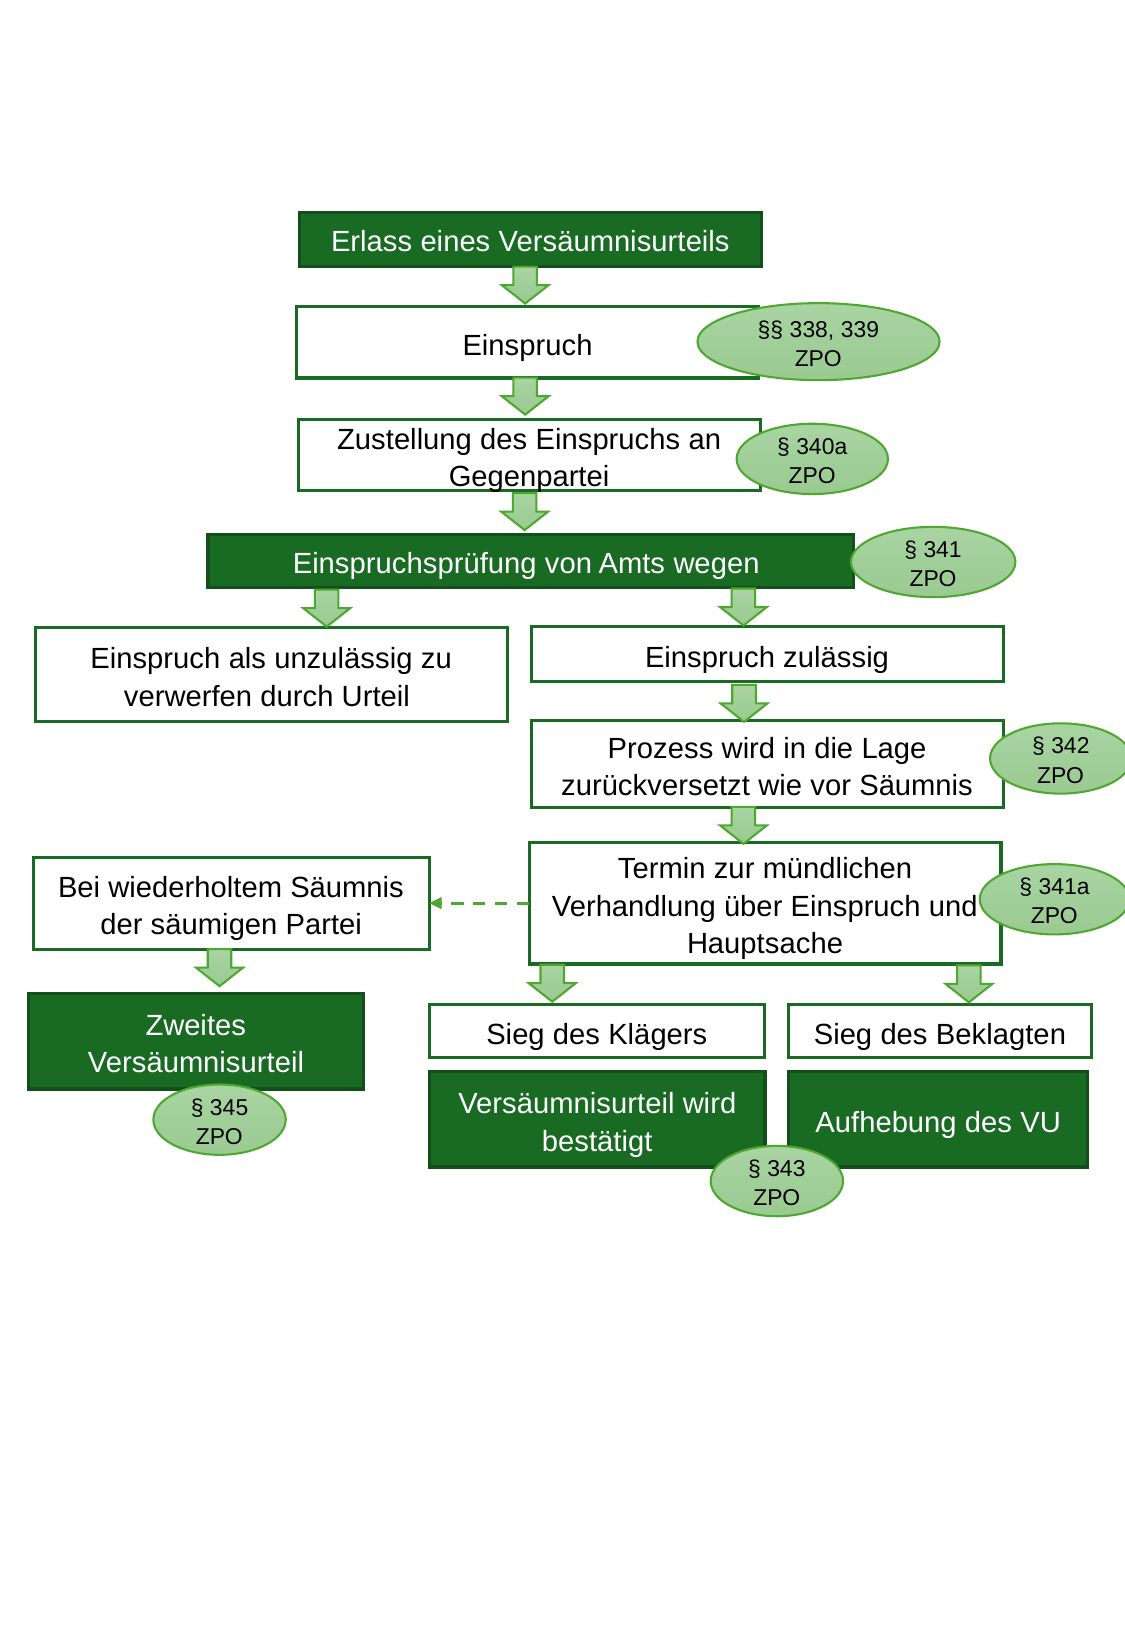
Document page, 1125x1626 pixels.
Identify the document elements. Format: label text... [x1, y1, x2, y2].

text_box [193, 948, 246, 988]
text_box Prozess wird in die Lage zurückversetzt wie vor Säumnis [530, 719, 1005, 809]
text_box § 340a ZPO [735, 422, 890, 496]
text_box [717, 587, 770, 627]
text_box Termin zur mündlichen Verhandlung über Einspruch und Hauptsache [528, 841, 1003, 966]
text_box § 342 ZPO [988, 722, 1125, 795]
text_box [498, 265, 552, 305]
text_box §§ 338, 339 ZPO [696, 302, 941, 382]
text_box § 345 ZPO [152, 1083, 287, 1156]
text_box § 341a ZPO [978, 863, 1125, 936]
text_box Versäumnisurteil wird bestätigt [428, 1070, 767, 1169]
text_box § 343 ZPO [709, 1144, 845, 1218]
text_box § 341 ZPO [849, 525, 1017, 599]
text_box Einspruch als unzulässig zu verwerfen durch Urteil [34, 626, 509, 723]
text_box Erlass eines Versäumnisurteils [298, 211, 763, 268]
text_box Sieg des Klägers [428, 1003, 766, 1059]
text_box Sieg des Beklagten [787, 1003, 1093, 1059]
text_box Einspruch zulässig [530, 625, 1005, 683]
text_box [717, 805, 770, 846]
text_box [942, 964, 996, 1004]
text_box [300, 588, 354, 628]
text_box [525, 963, 579, 1004]
text_box Aufhebung des VU [787, 1070, 1089, 1169]
text_box Bei wiederholtem Säumnis der säumigen Partei [32, 856, 431, 951]
text_box [498, 492, 552, 532]
text_box Einspruchsprüfung von Amts wegen [206, 533, 855, 589]
text_box Zustellung des Einspruchs an Gegenpartei [297, 418, 762, 492]
text_box [498, 376, 552, 416]
text_box [717, 683, 771, 724]
text_box Zweites Versäumnisurteil [27, 992, 365, 1091]
text_box Einspruch [295, 305, 760, 380]
